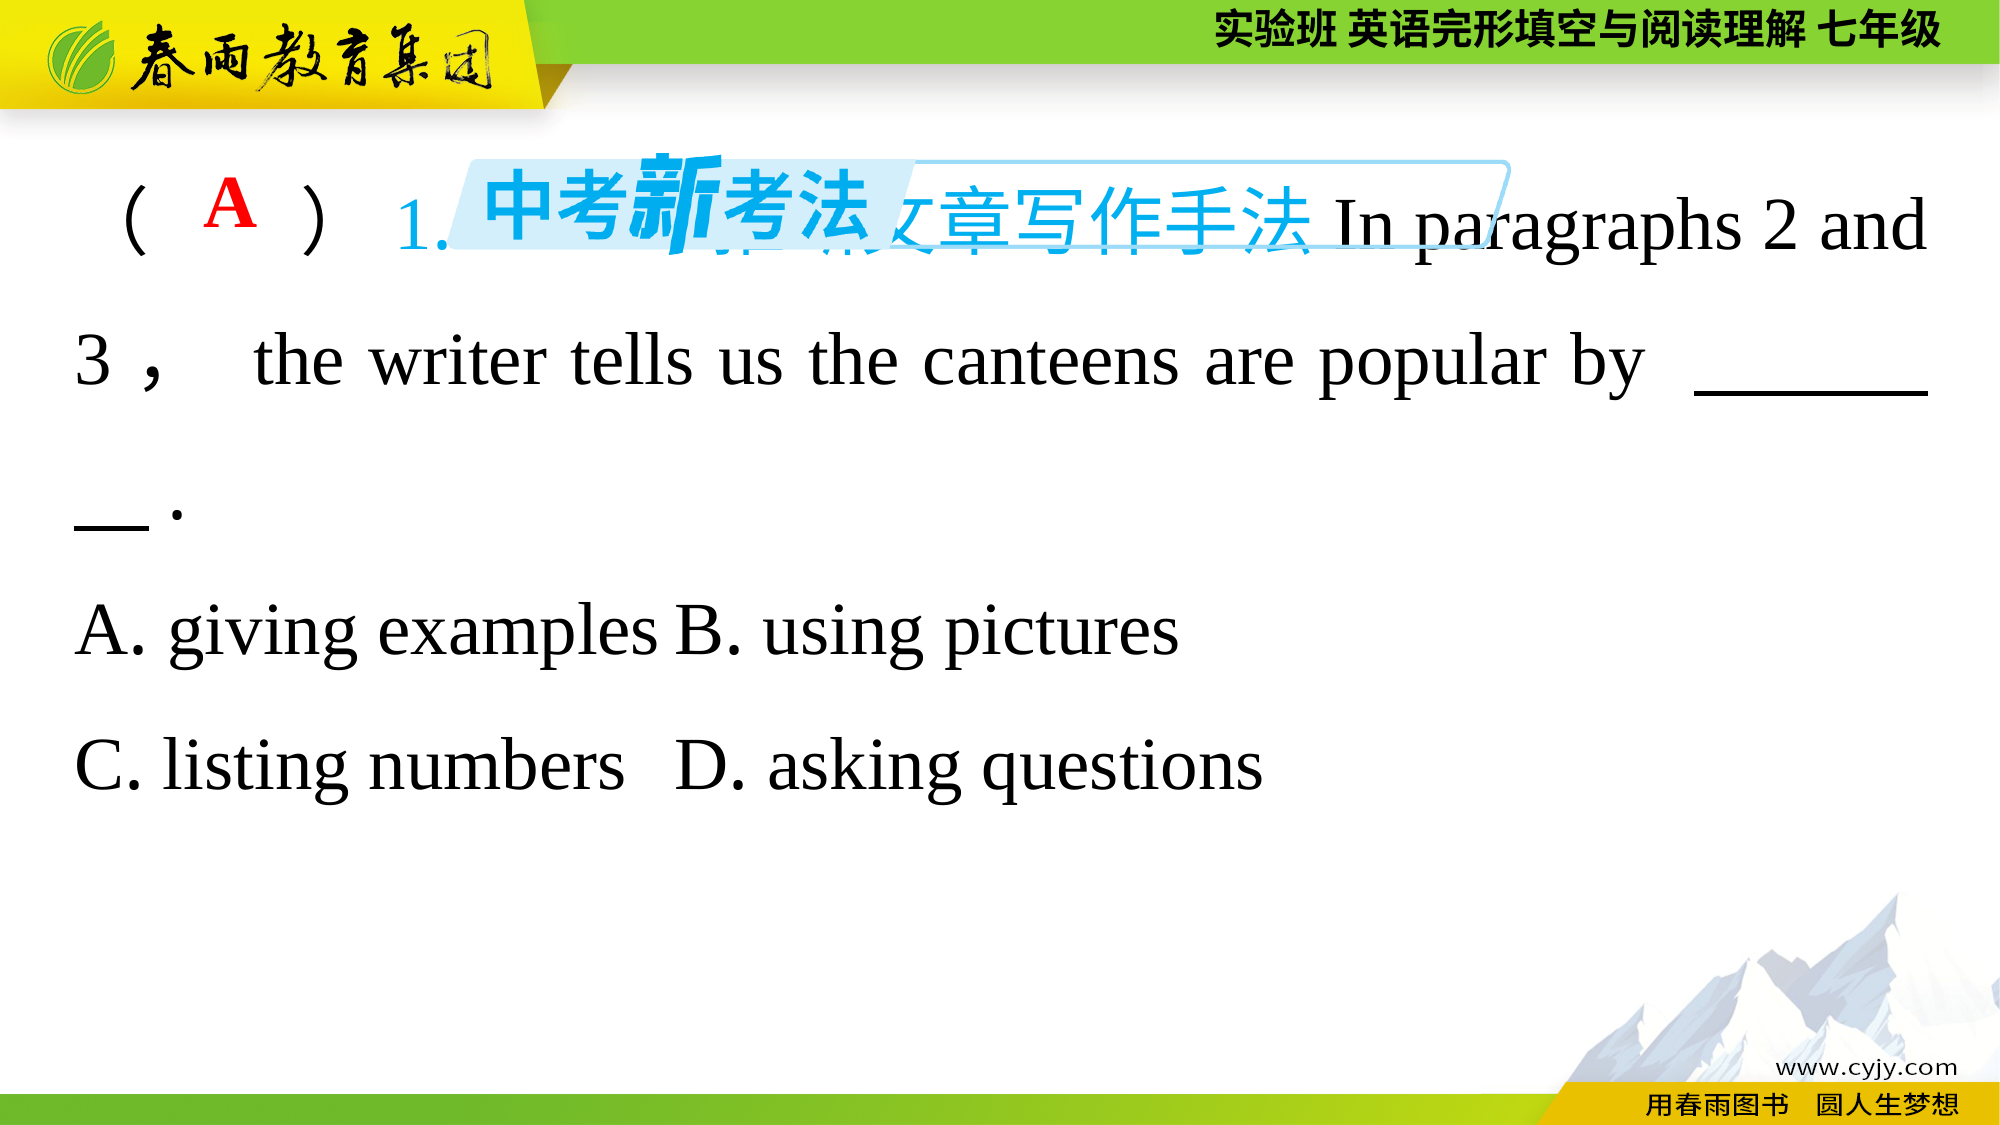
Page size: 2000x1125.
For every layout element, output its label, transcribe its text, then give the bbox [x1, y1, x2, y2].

list （ ）1. 推断文章写作手法In paragraphs 2 and 3， the writer tells us the canteens are popular by . A. giving examples B. using pictures C. listing numbers D. asking questions [59, 122, 1944, 820]
picture [0, 0, 2000, 1125]
